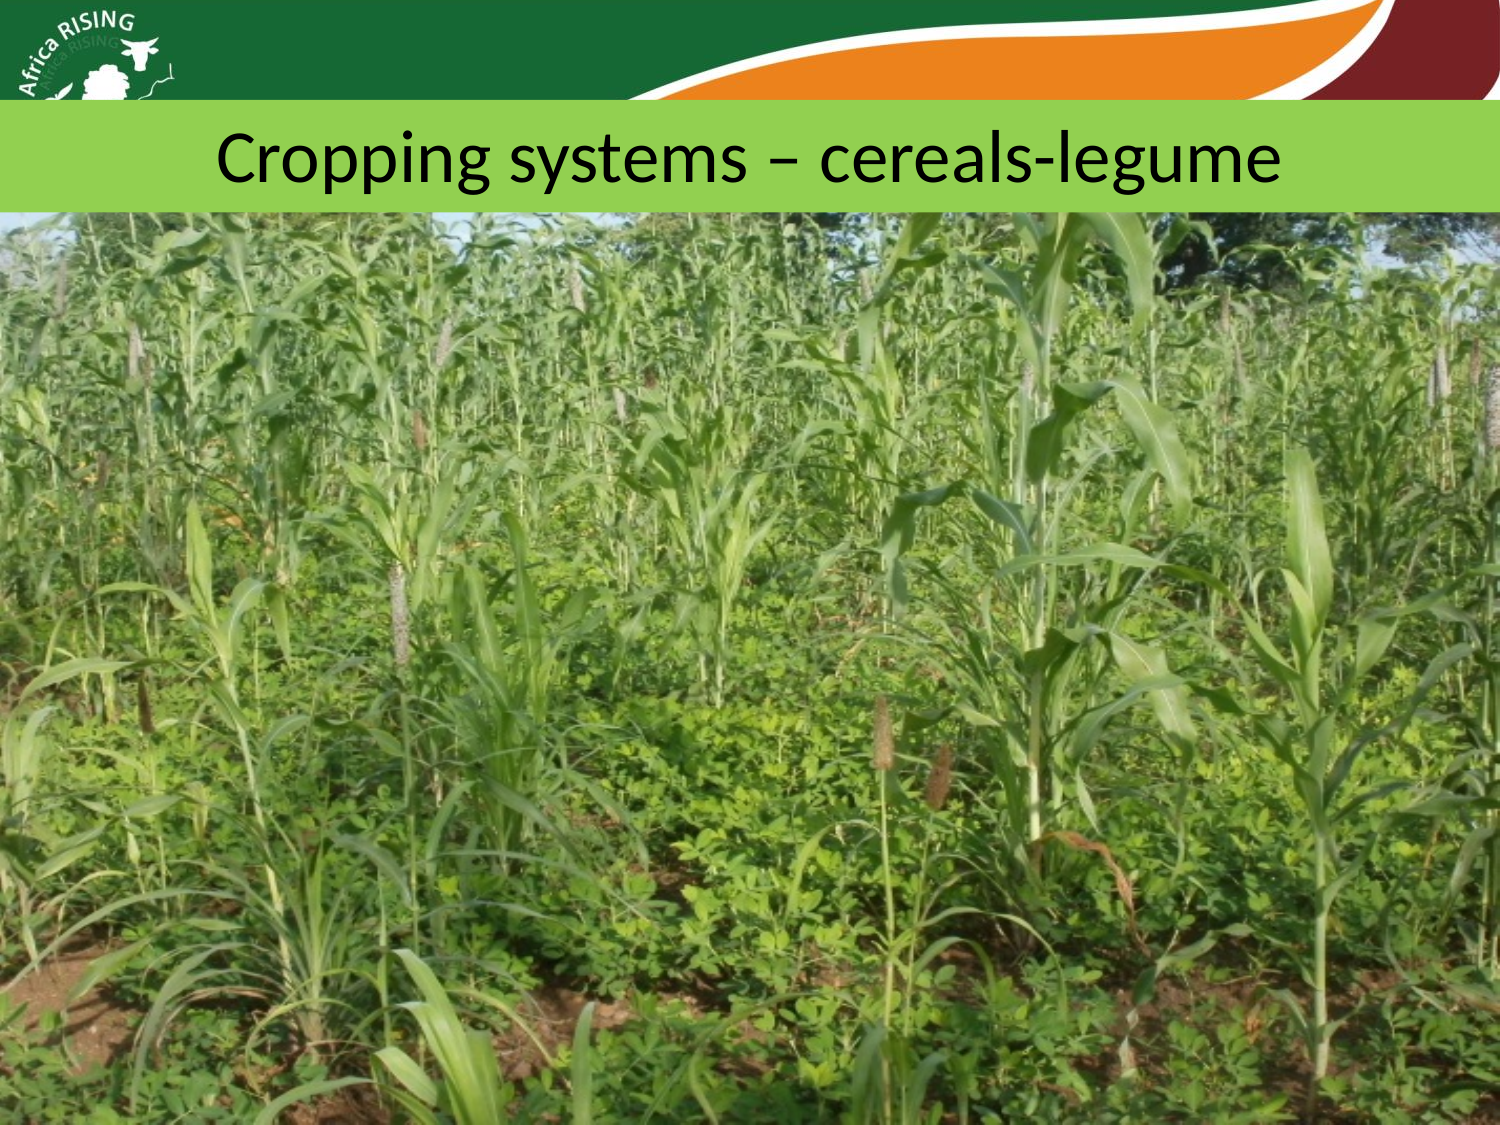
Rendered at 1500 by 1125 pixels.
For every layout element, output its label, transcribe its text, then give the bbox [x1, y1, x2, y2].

picture [0, 186, 1500, 1125]
text_box Cropping systems – cereals-legume [0, 99, 1500, 183]
picture [0, 0, 1500, 99]
